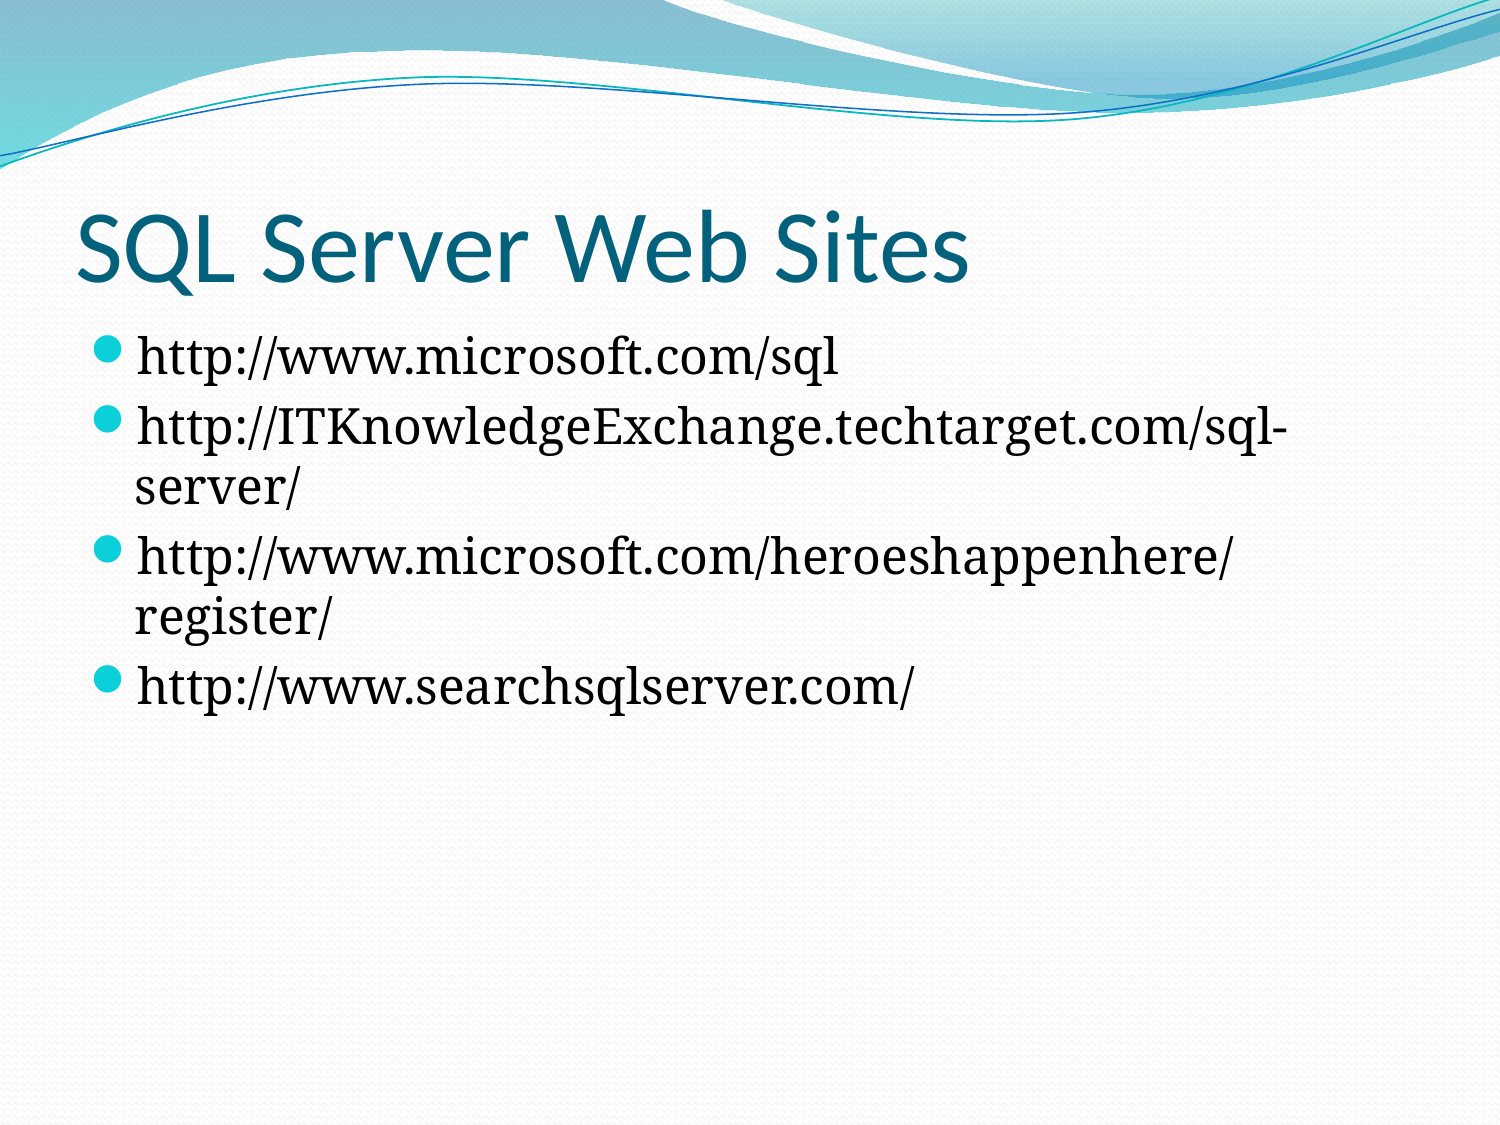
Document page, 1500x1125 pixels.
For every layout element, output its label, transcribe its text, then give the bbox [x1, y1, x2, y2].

list http://www.microsoft.com/sql http://ITKnowledgeExchange.techtarget.com/sql-server/ http://www.microsoft.com/heroeshappenhere/register/ http://www.searchsqlserver.com/ [75, 317, 1425, 1038]
title SQL Server Web Sites [75, 115, 1425, 303]
